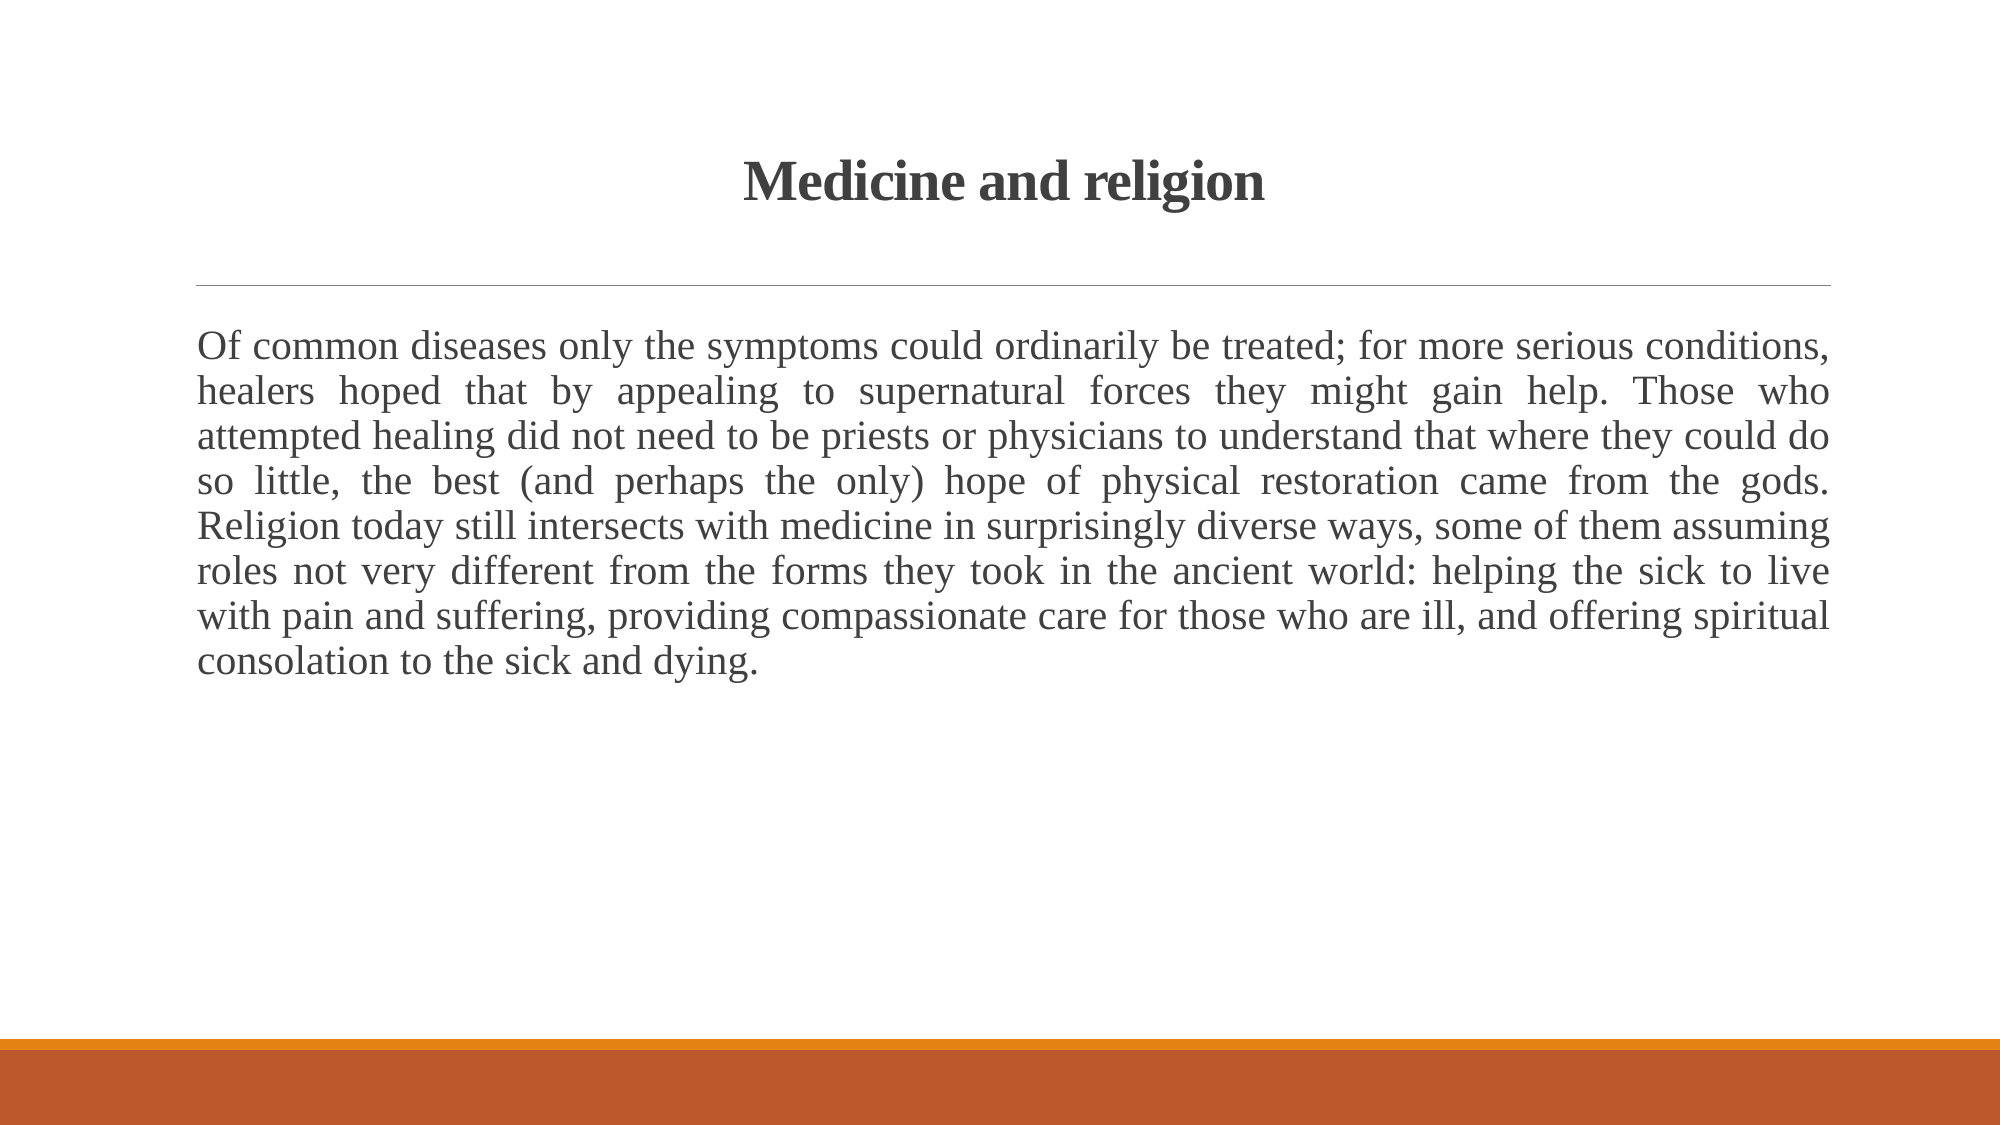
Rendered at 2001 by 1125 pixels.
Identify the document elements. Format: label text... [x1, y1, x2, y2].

list Of common diseases only the symptoms could ordinarily be treated; for more serious conditions, healers hoped that by appealing to supernatural forces they might gain help. Those who attempted healing did not need to be priests or physicians to understand that where they could do so little, the best (and perhaps the only) hope of physical restoration came from the gods. Religion today still intersects with medicine in surprisingly diverse ways, some of them assuming roles not very different from the forms they took in the ancient world: helping the sick to live with pain and suffering, providing compassionate care for those who are ill, and offering spiritual consolation to the sick and dying. [182, 316, 1832, 881]
title Medicine and religion [180, 47, 1830, 220]
